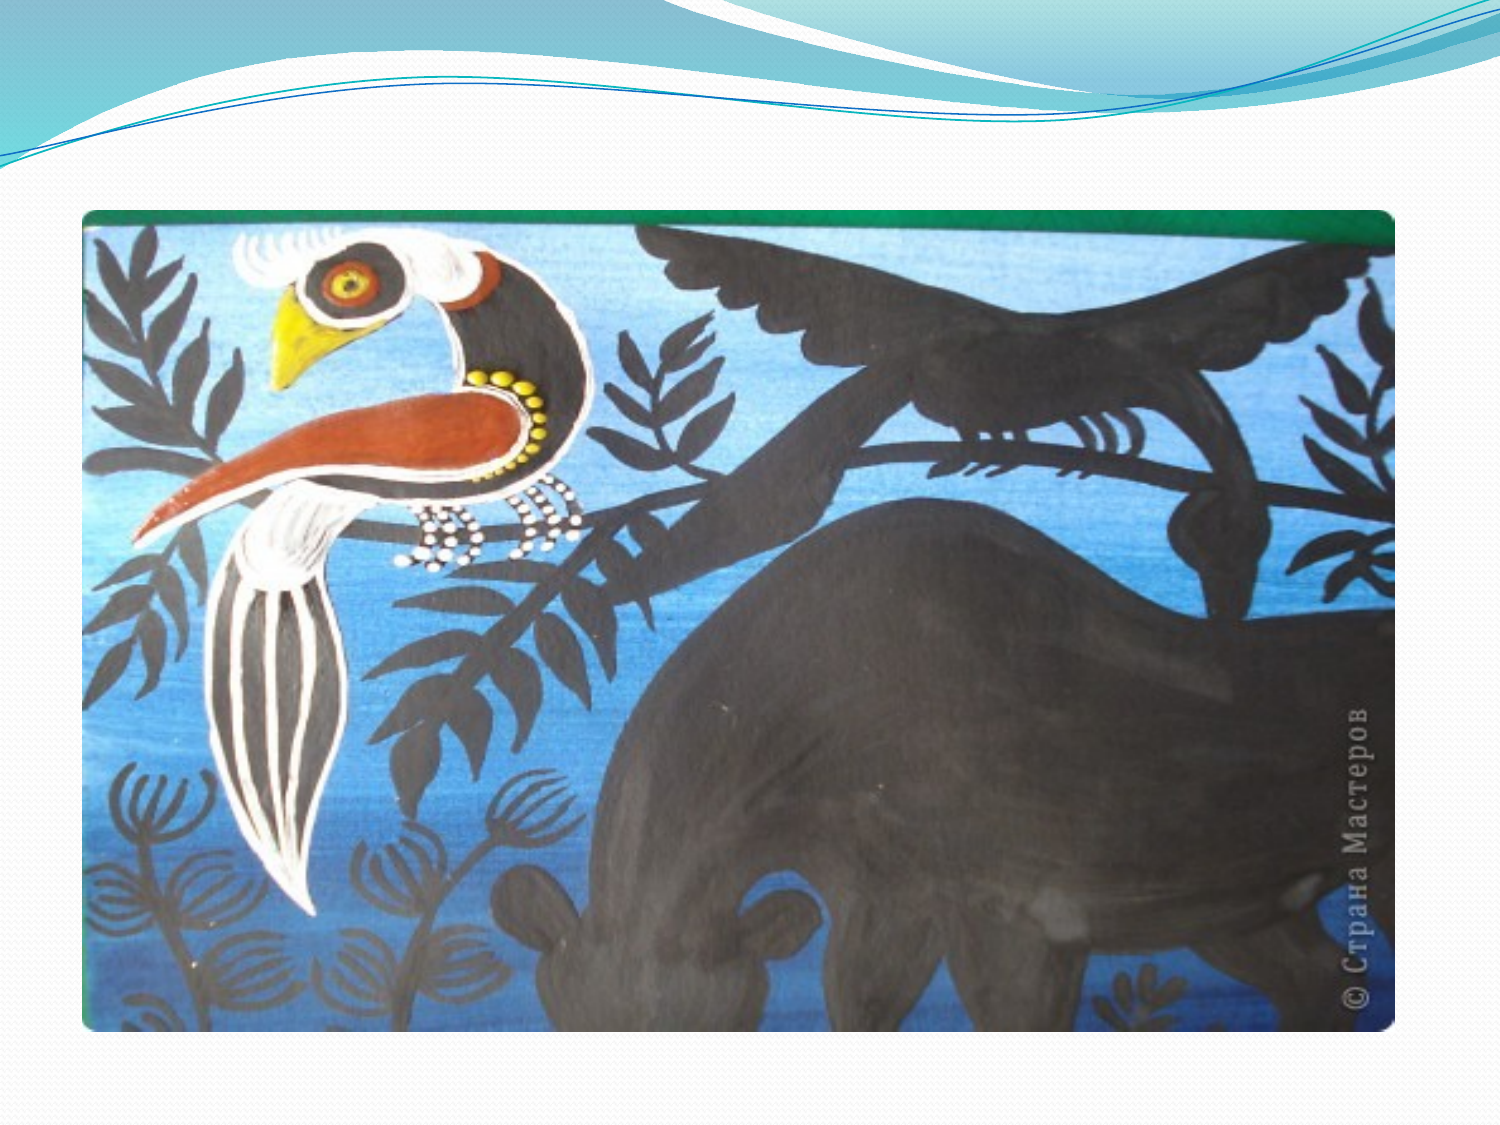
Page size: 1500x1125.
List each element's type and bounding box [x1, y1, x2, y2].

picture [81, 210, 1395, 1032]
